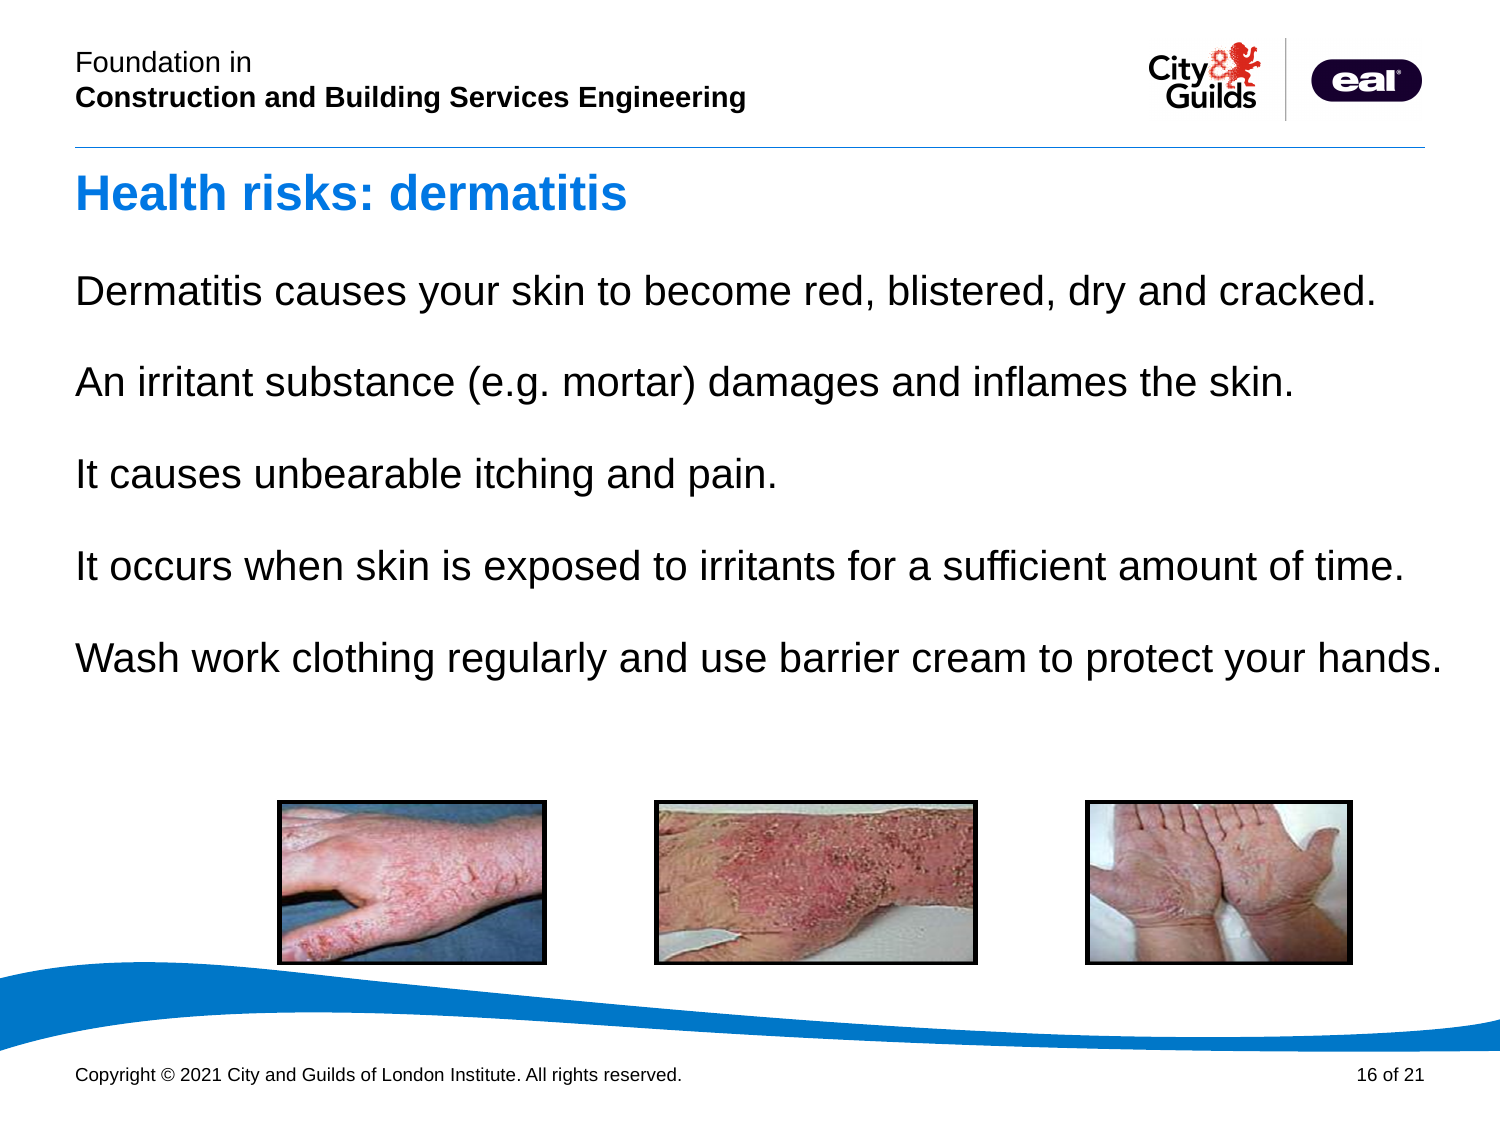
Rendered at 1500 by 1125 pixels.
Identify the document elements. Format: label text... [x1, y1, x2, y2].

title Health risks: dermatitis [74, 160, 1388, 263]
picture [1149, 38, 1422, 121]
list Dermatitis causes your skin to become red, blistered, dry and cracked. An irritant substance (e.g. mortar) damages and inflames the skin. It causes unbearable itching and pain. It occurs when skin is exposed to irritants for a sufficient amount of time. Wash work clothing regularly and use barrier cream to protect your hands. [74, 263, 1448, 954]
picture [277, 799, 1353, 965]
